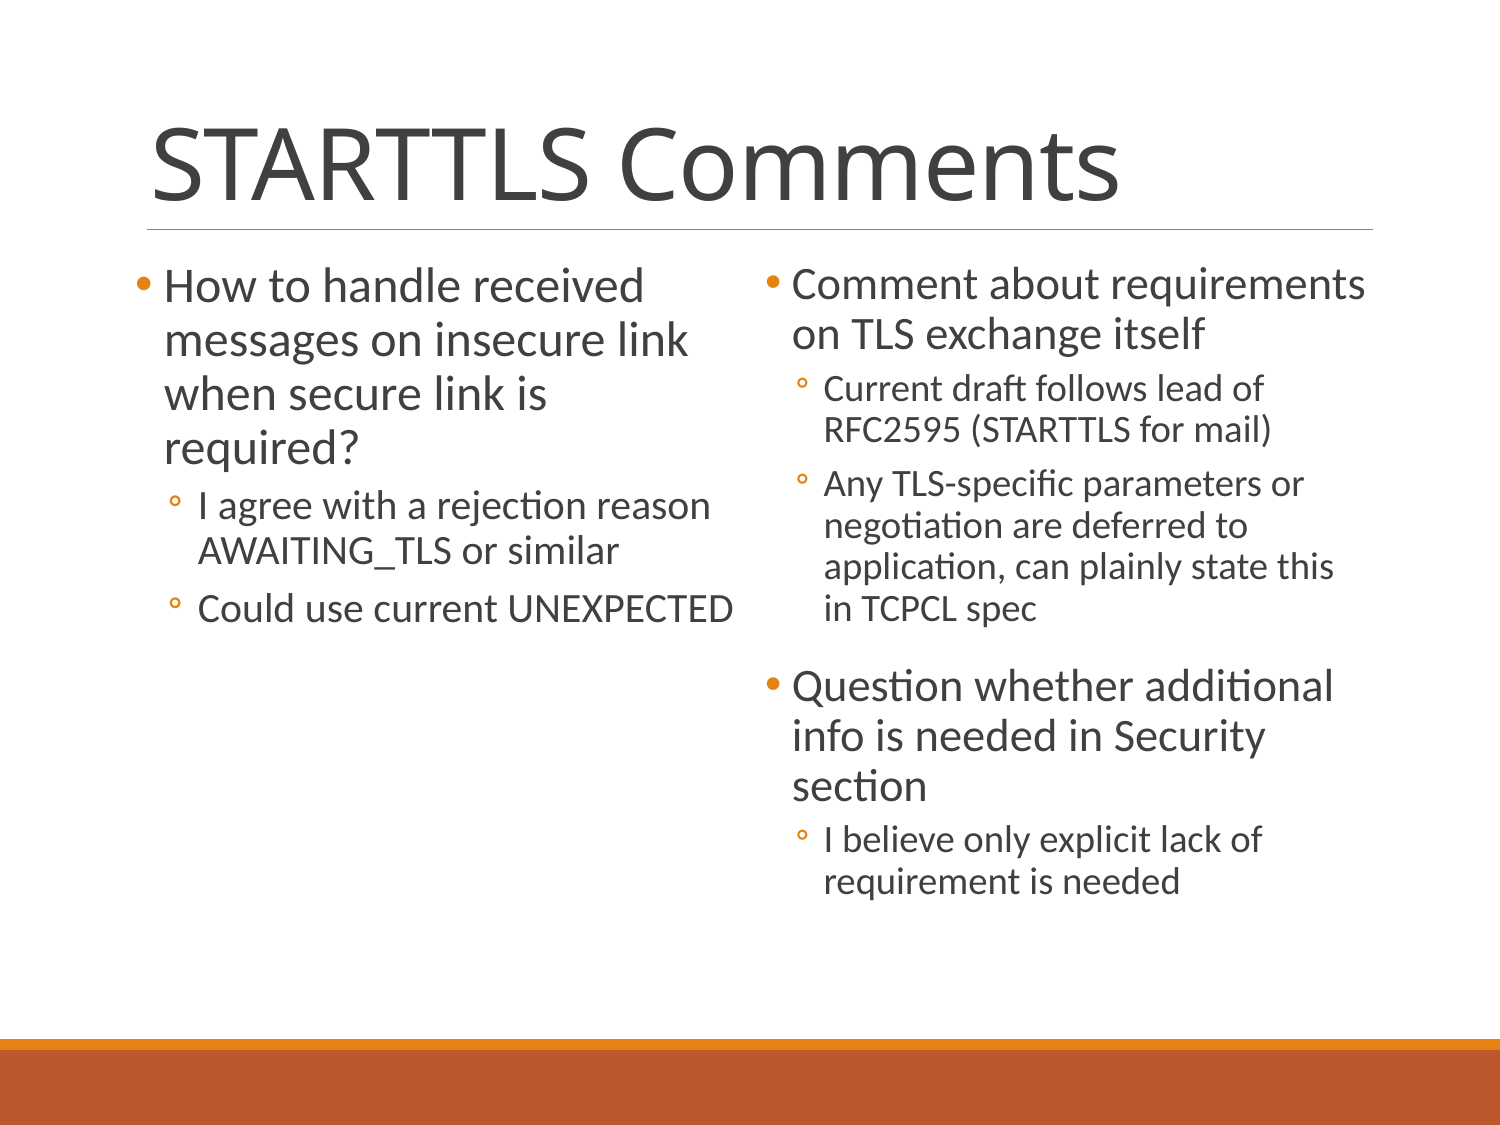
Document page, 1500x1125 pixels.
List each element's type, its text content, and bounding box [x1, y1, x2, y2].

list How to handle received messages on insecure link when secure link is required? I agree with a rejection reason AWAITING_TLS or similar Could use current UNEXPECTED [135, 251, 743, 963]
title STARTTLS Comments [135, 47, 1373, 229]
list Comment about requirements on TLS exchange itself Current draft follows lead of RFC2595 (STARTTLS for mail) Any TLS-specific parameters or negotiation are deferred to application, can plainly state this in TCPCL spec Question whether additional info is needed in Security section I believe only explicit lack of requirement is needed [765, 251, 1373, 963]
